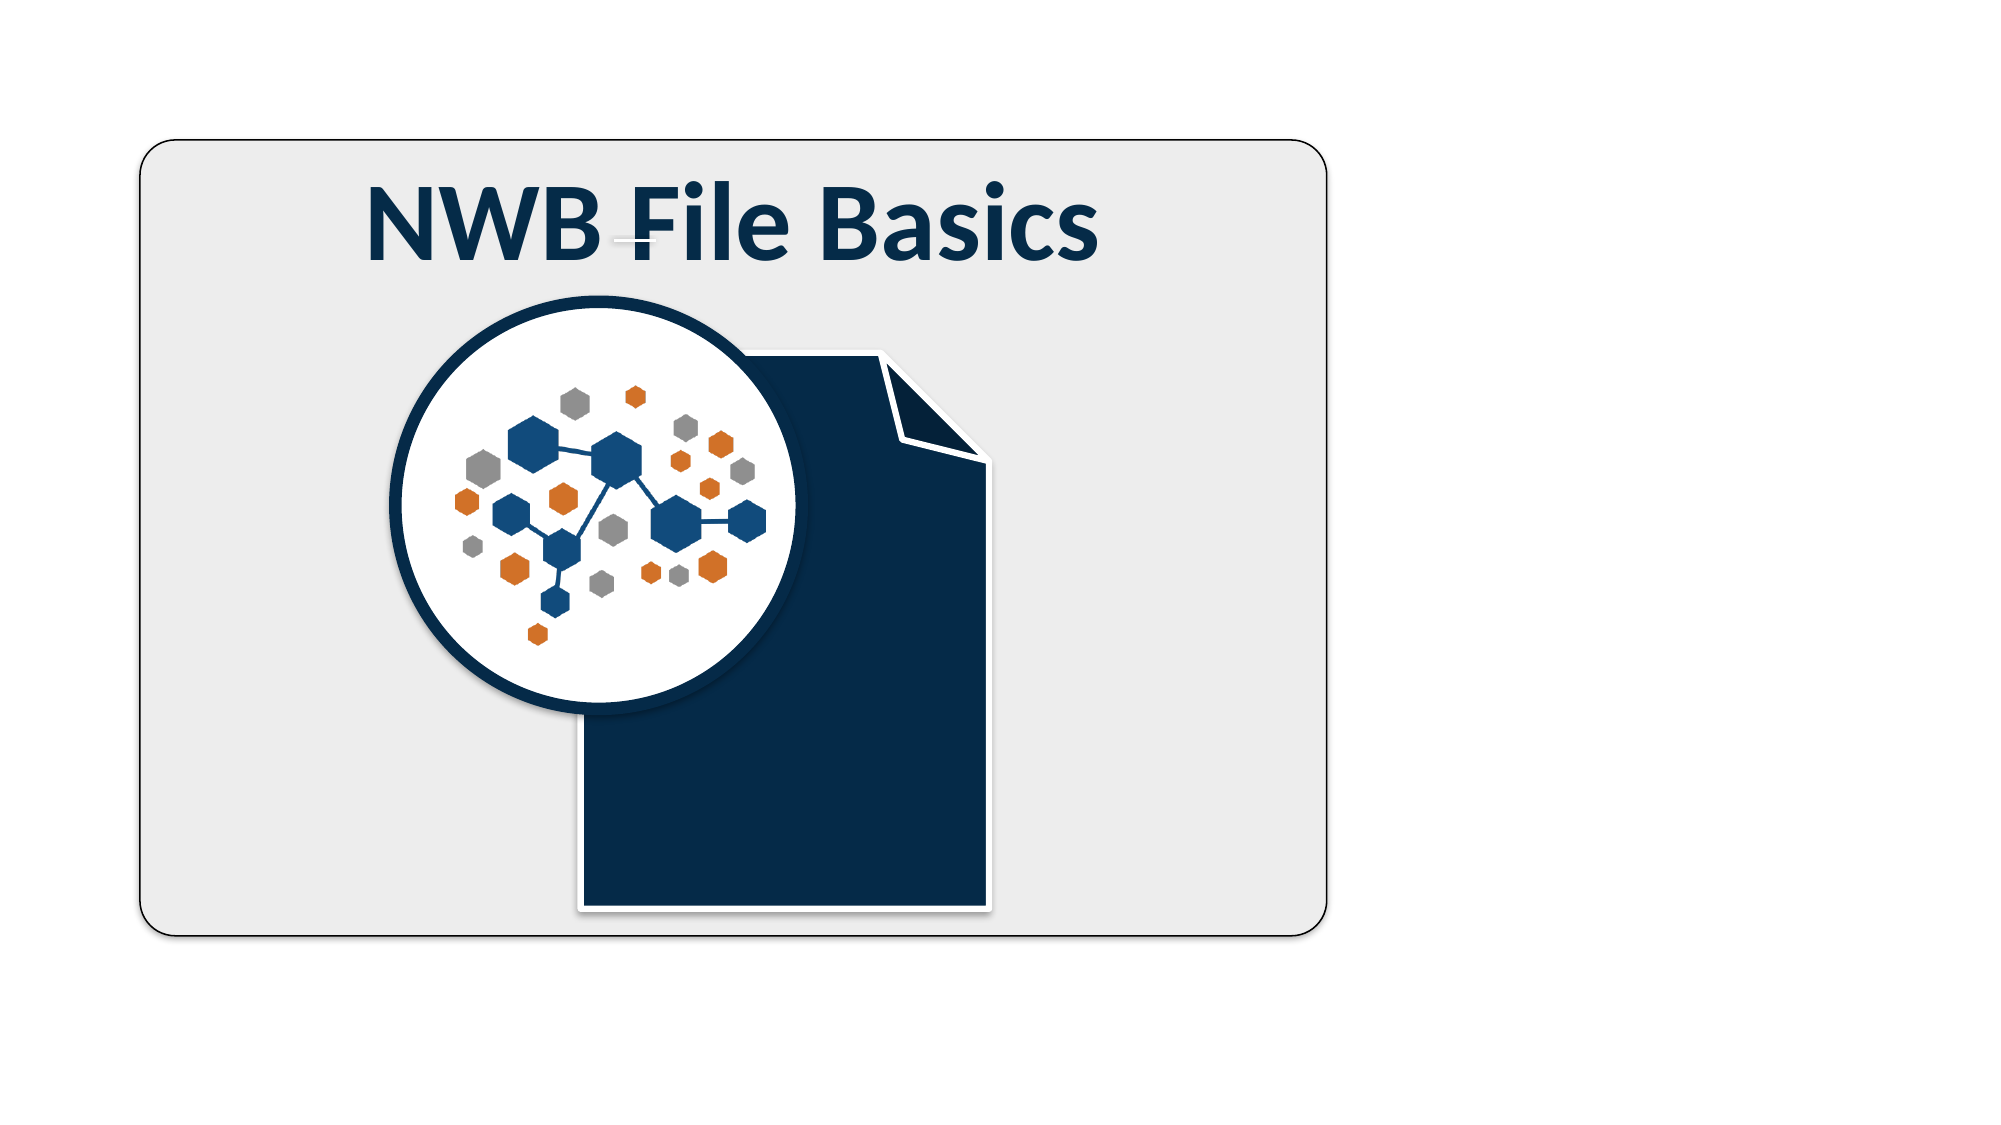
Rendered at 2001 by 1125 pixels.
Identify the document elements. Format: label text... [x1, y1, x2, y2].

text_box [543, 702, 654, 710]
picture [433, 338, 788, 693]
text_box [793, 443, 803, 568]
text_box [482, 301, 715, 337]
text_box [394, 393, 428, 618]
text_box NWB File Basics [141, 140, 1325, 290]
text_box [579, 351, 990, 910]
text_box [139, 162, 1328, 937]
